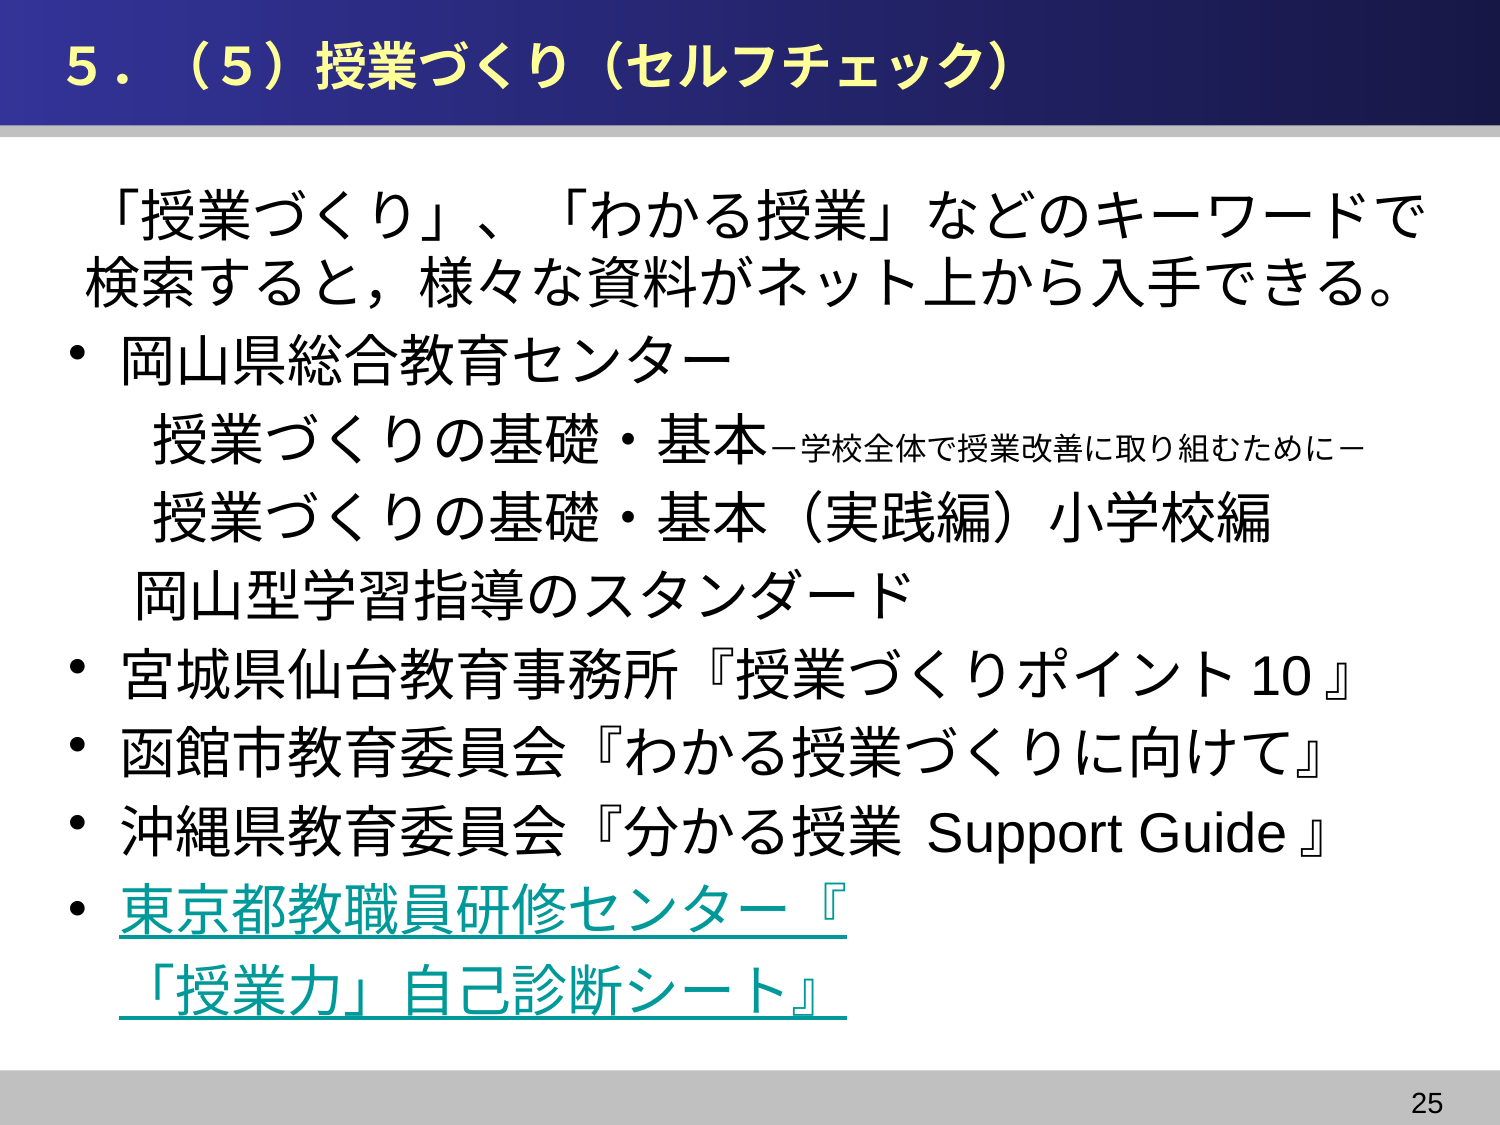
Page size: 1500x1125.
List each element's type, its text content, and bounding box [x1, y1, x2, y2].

title ５．（５）授業づくり（セルフチェック） [41, 19, 1067, 112]
list 「授業づくり」、「わかる授業」などのキーワードで検索すると，様々な資料がネット上から入手できる。 岡山県総合教育センター 授業づくりの基礎・基本－学校全体で授業改善に取り組むために－ 授業づくりの基礎・基本（実践編）小学校編 岡山型学習指導のスタンダード 宮城県仙台教育事務所『授業づくりポイント10』 函館市教育委員会『わかる授業づくりに向けて』 沖縄県教育委員会『分かる授業 Support Guide』 東京都教職員研修センター『「授業力」自己診断シート』 [53, 172, 1447, 1059]
slide_number 25 [1108, 1085, 1459, 1118]
